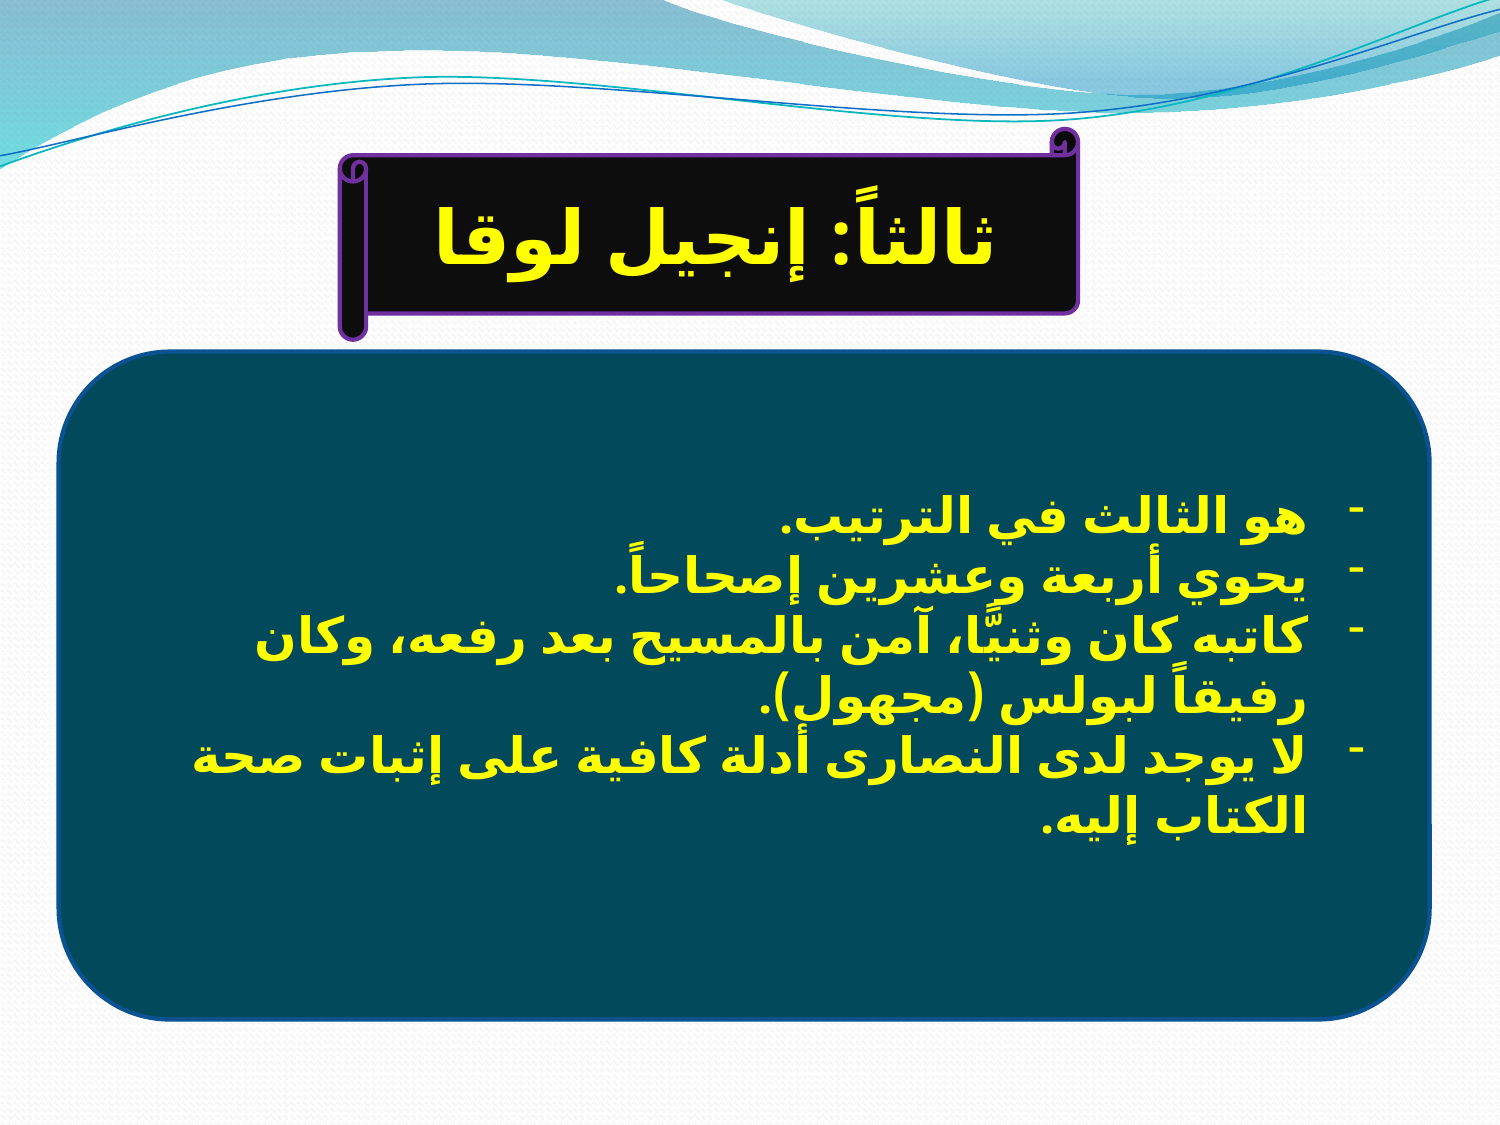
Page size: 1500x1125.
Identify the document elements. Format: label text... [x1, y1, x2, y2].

text_box هو الثالث في الترتيب. يحوي أربعة وعشرين إصحاحاً. كاتبه كان وثنيًّا، آمن بالمسيح بعد رفعه، وكان رفيقاً لبولس (مجهول). لا يوجد لدى النصارى أدلة كافية على إثبات صحة الكتاب إليه. [56, 349, 1432, 1022]
text_box ثالثاً: إنجيل لوقا [337, 126, 1081, 342]
